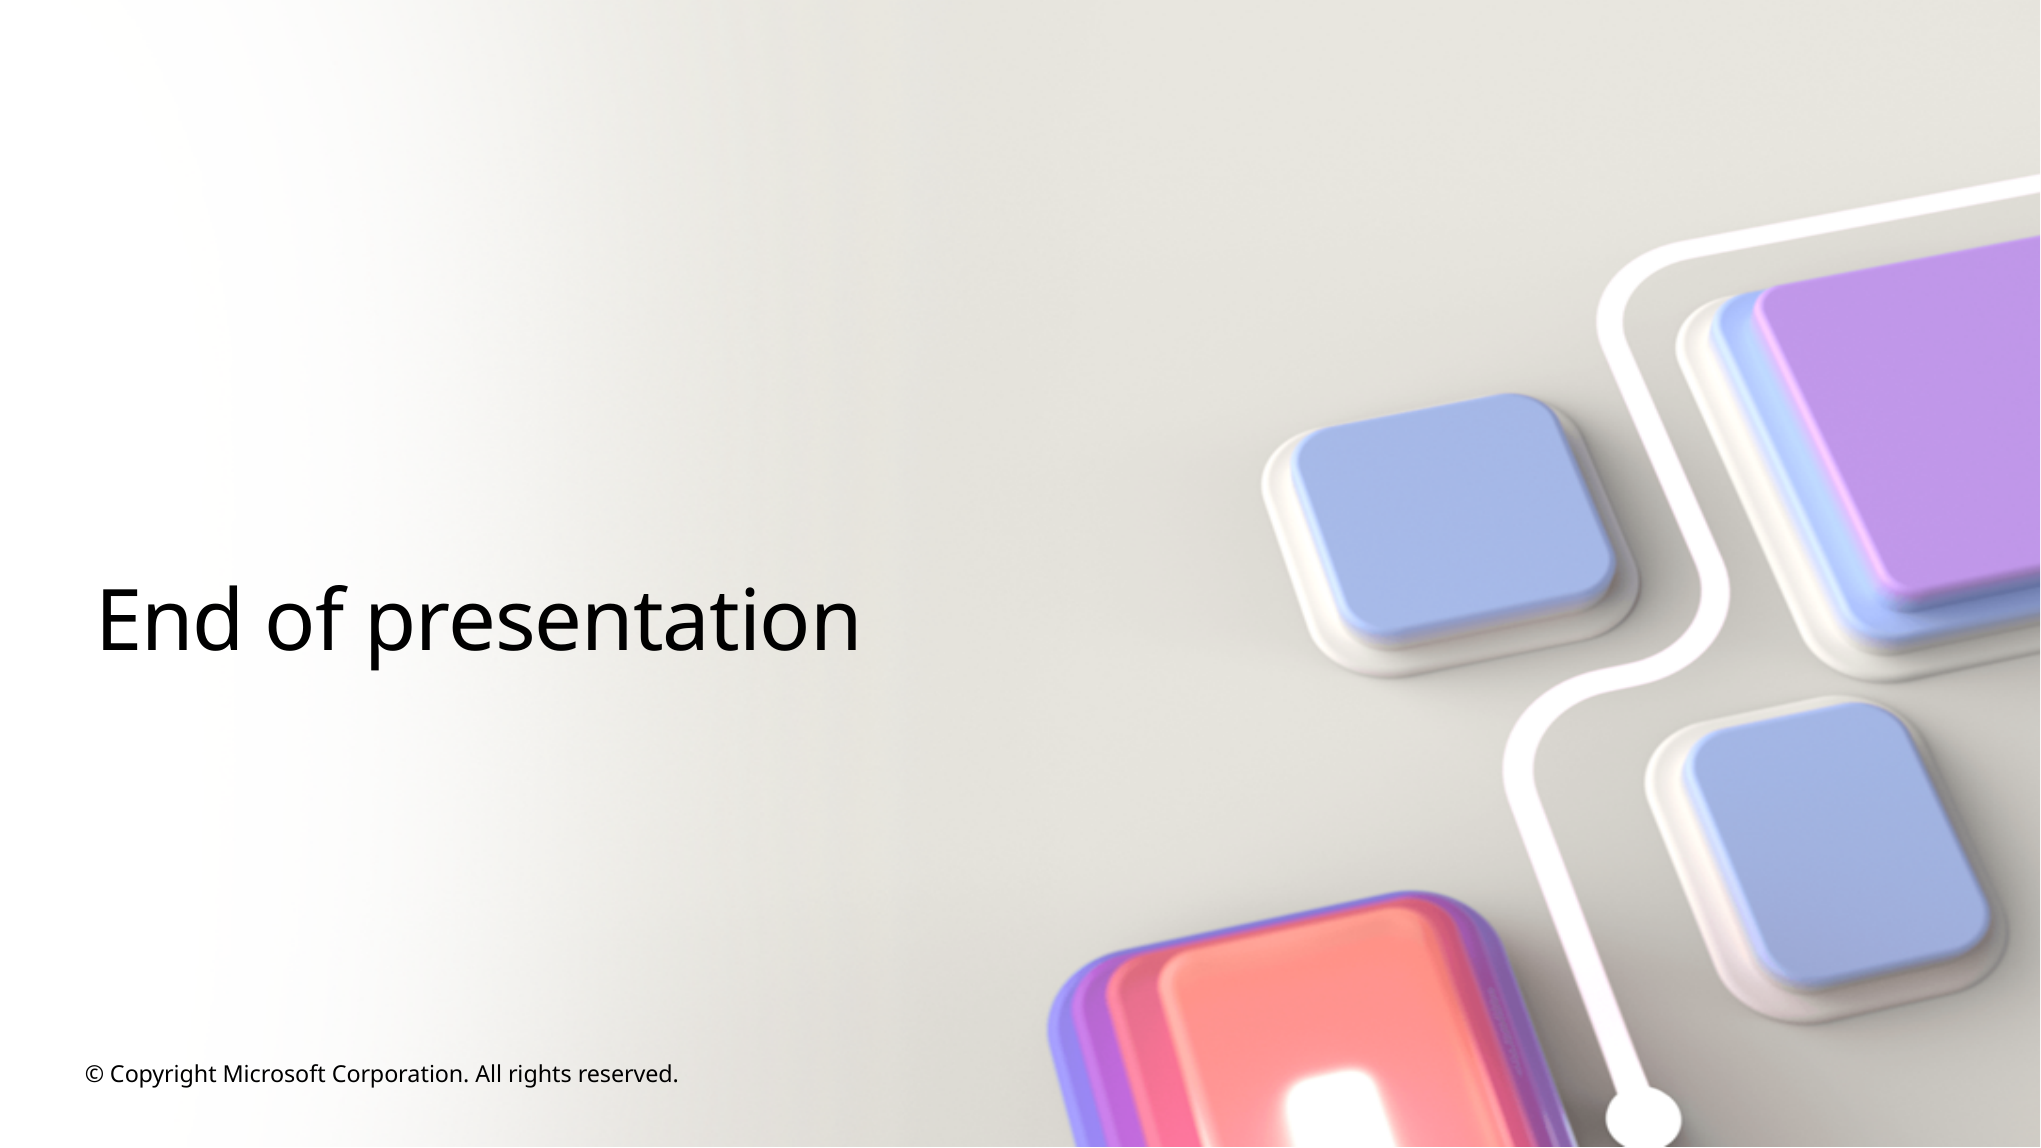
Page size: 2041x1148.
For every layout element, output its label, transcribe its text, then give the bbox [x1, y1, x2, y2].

picture [70, 0, 2041, 1147]
title End of presentation [95, 576, 1158, 670]
